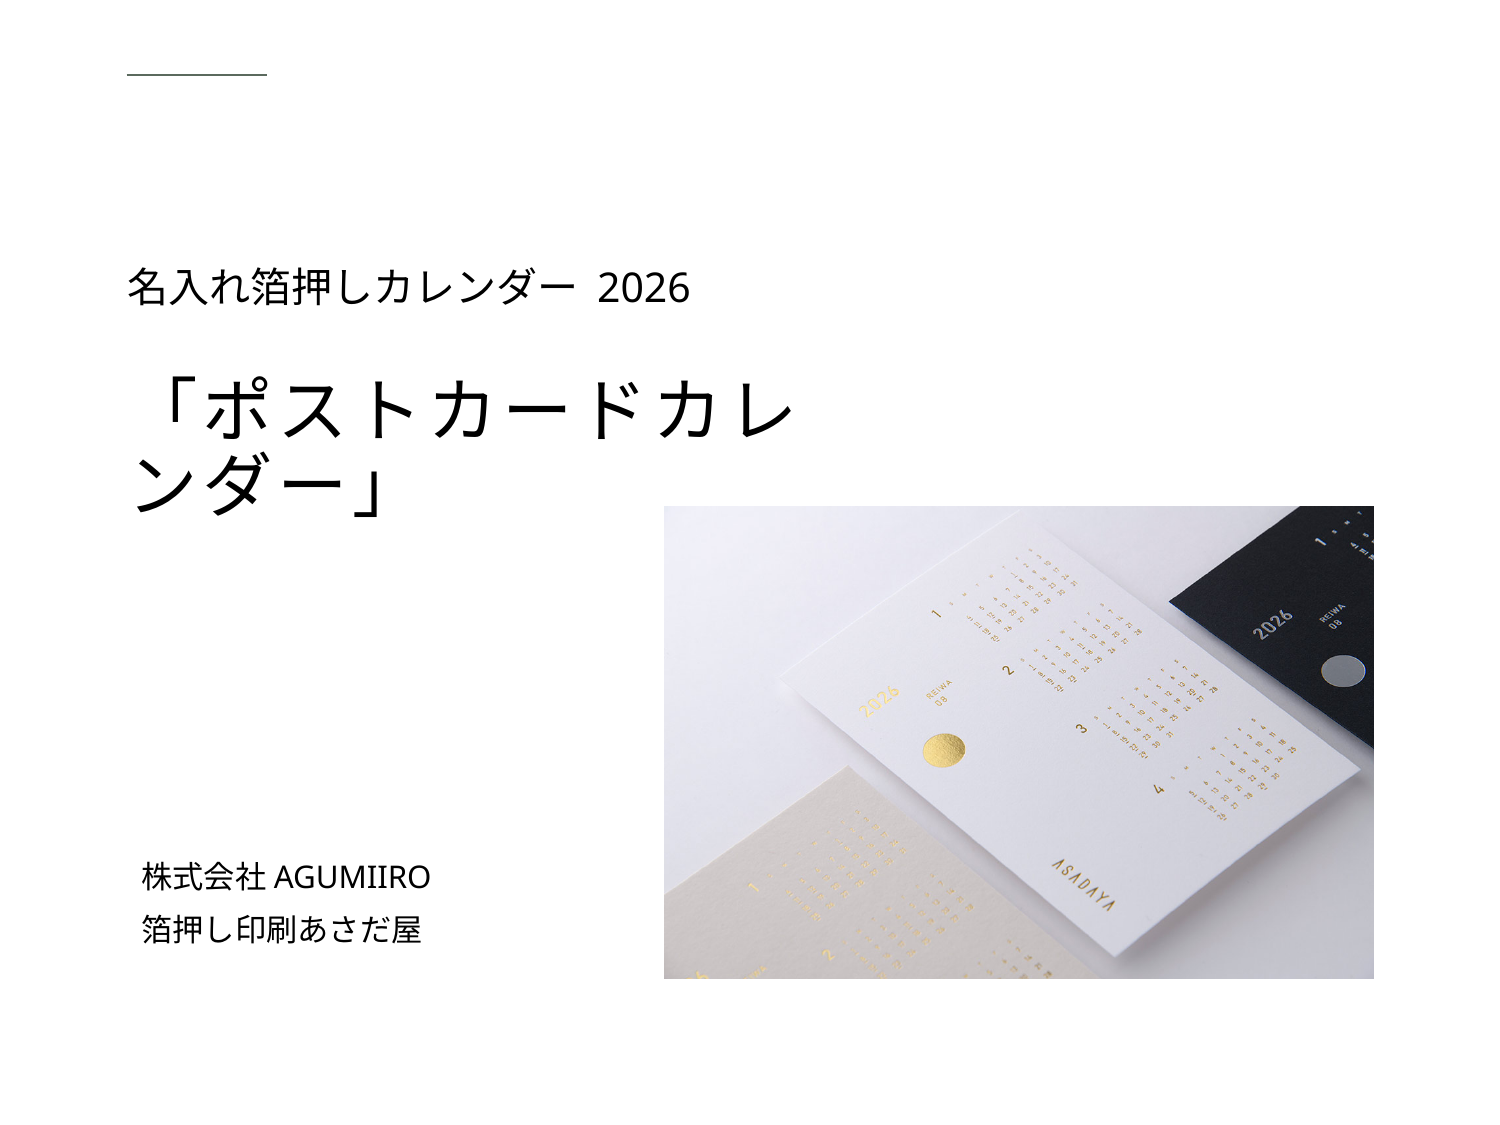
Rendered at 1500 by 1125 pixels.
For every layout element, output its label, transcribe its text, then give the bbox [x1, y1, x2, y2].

picture [664, 506, 1374, 979]
title 名入れ箔押しカレンダー 2026 「ポストカードカレンダー」 [112, 260, 823, 536]
list 株式会社AGUMIIRO 箔押し印刷あさだ屋 [126, 831, 523, 950]
